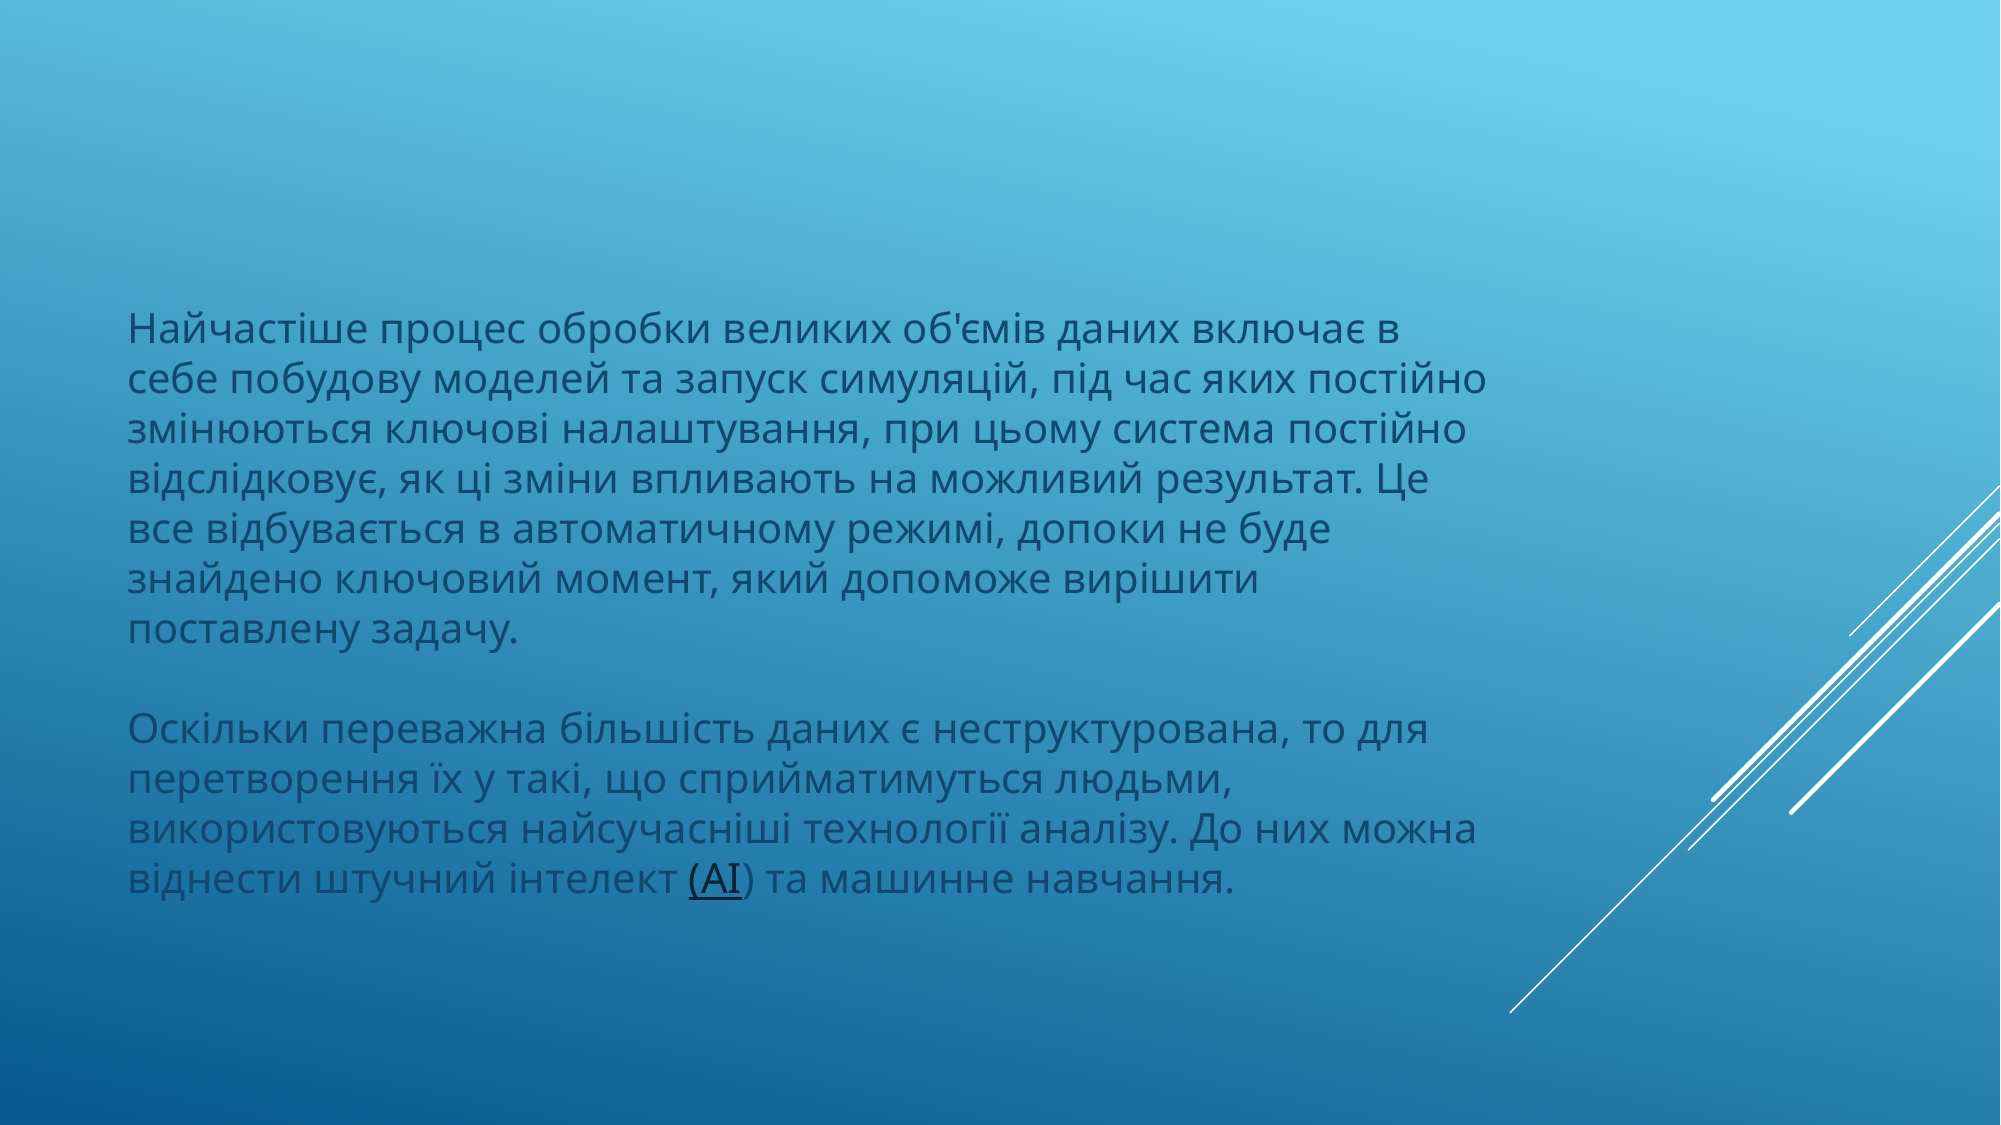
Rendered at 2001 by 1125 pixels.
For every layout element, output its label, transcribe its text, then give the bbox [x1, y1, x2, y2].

list Найчастіше процес обробки великих об'ємів даних включає в себе побудову моделей та запуск симуляцій, під час яких постійно змінюються ключові налаштування, при цьому система постійно відслідковує, як ці зміни впливають на можливий результат. Це все відбувається в автоматичному режимі, допоки не буде знайдено ключовий момент, який допоможе вирішити поставлену задачу. Оскільки переважна більшість даних є неструктурована, то для перетворення їх у такі, що сприйматимуться людьми, використовуються найсучасніші технології аналізу. До них можна віднести штучний інтелект (AI) та машинне навчання. [112, 205, 1513, 1006]
